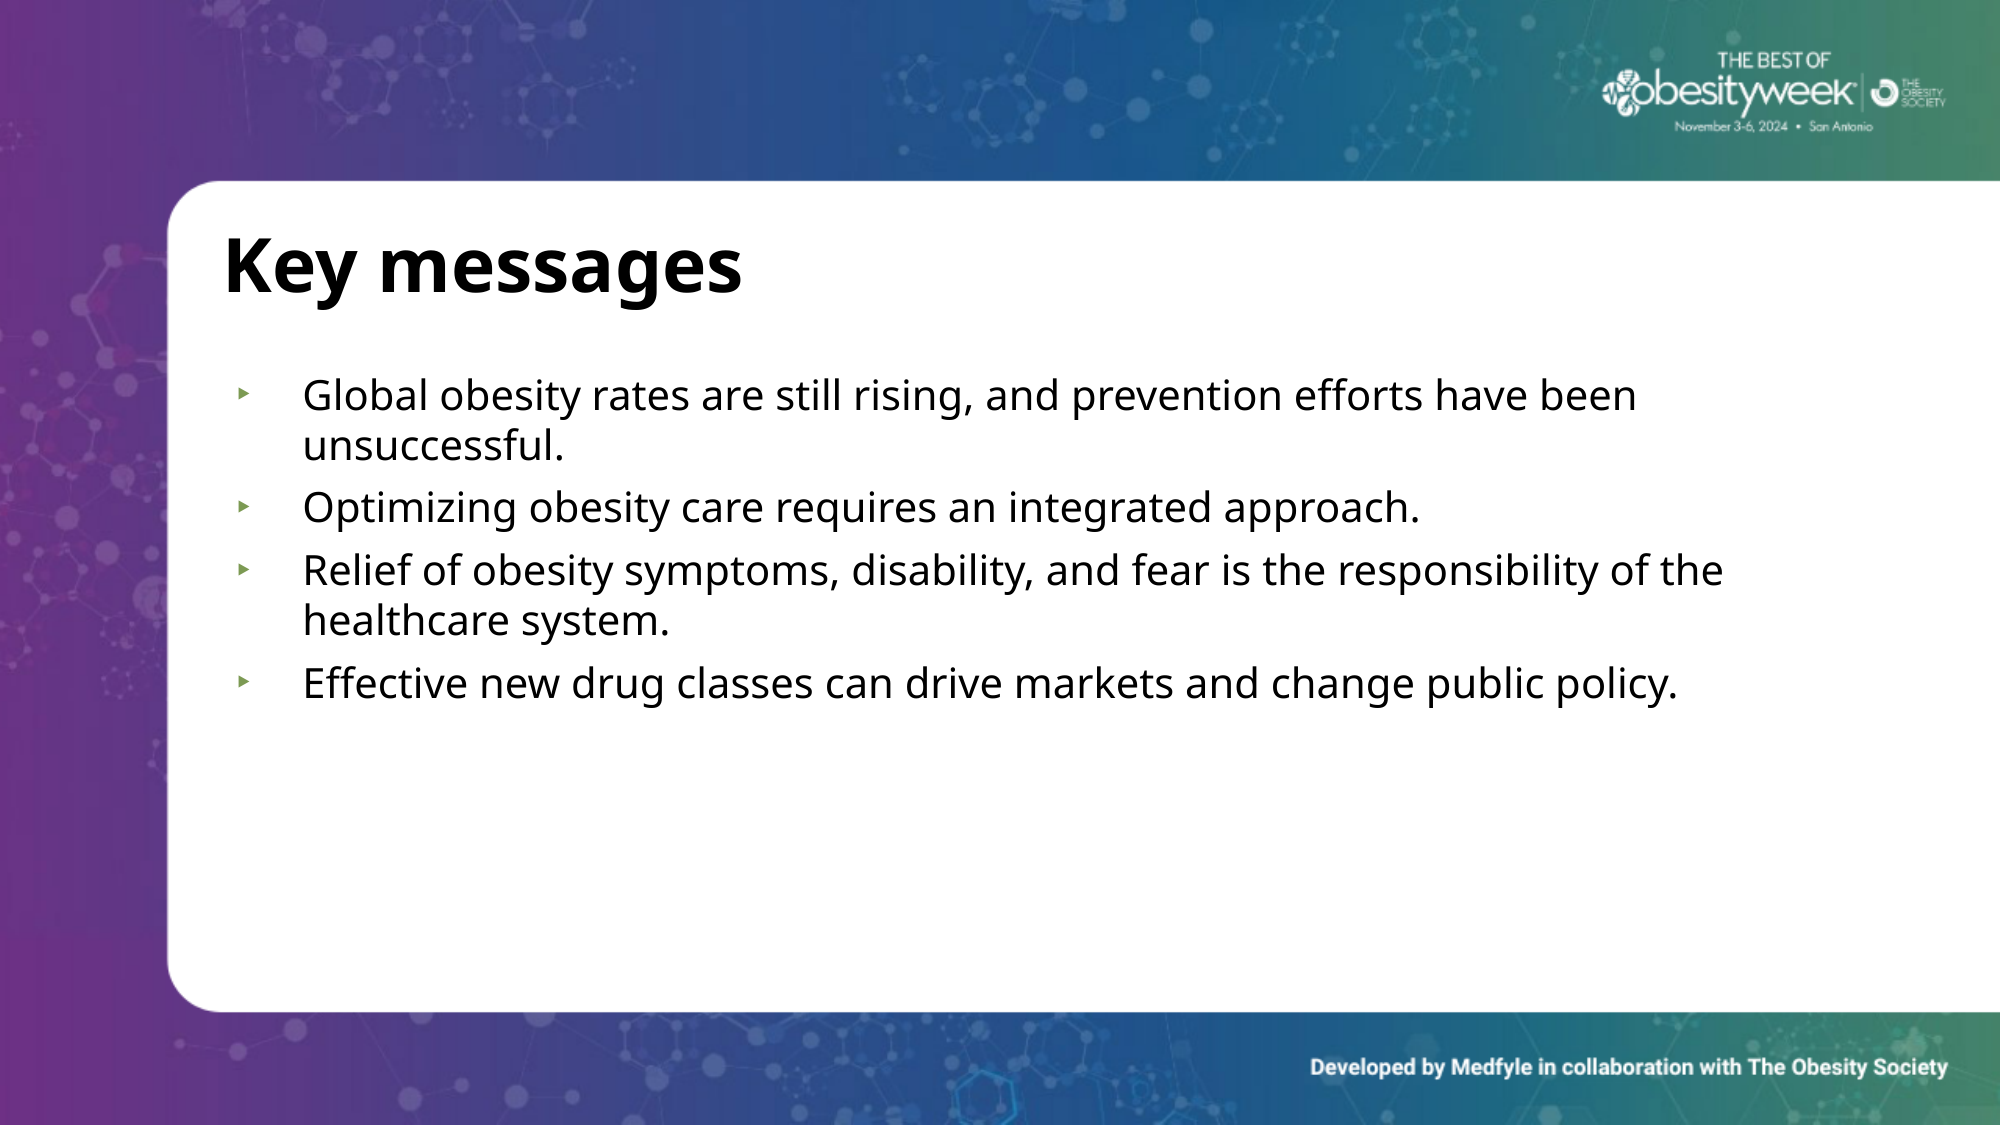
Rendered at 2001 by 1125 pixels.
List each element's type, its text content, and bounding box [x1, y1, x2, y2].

list Global obesity rates are still rising, and prevention efforts have been unsuccessful. Optimizing obesity care requires an integrated approach. Relief of obesity symptoms, disability, and fear is the responsibility of the healthcare system. Effective new drug classes can drive markets and change public policy. [212, 360, 1863, 914]
title Key messages [207, 211, 1918, 326]
picture [0, 0, 2000, 1125]
